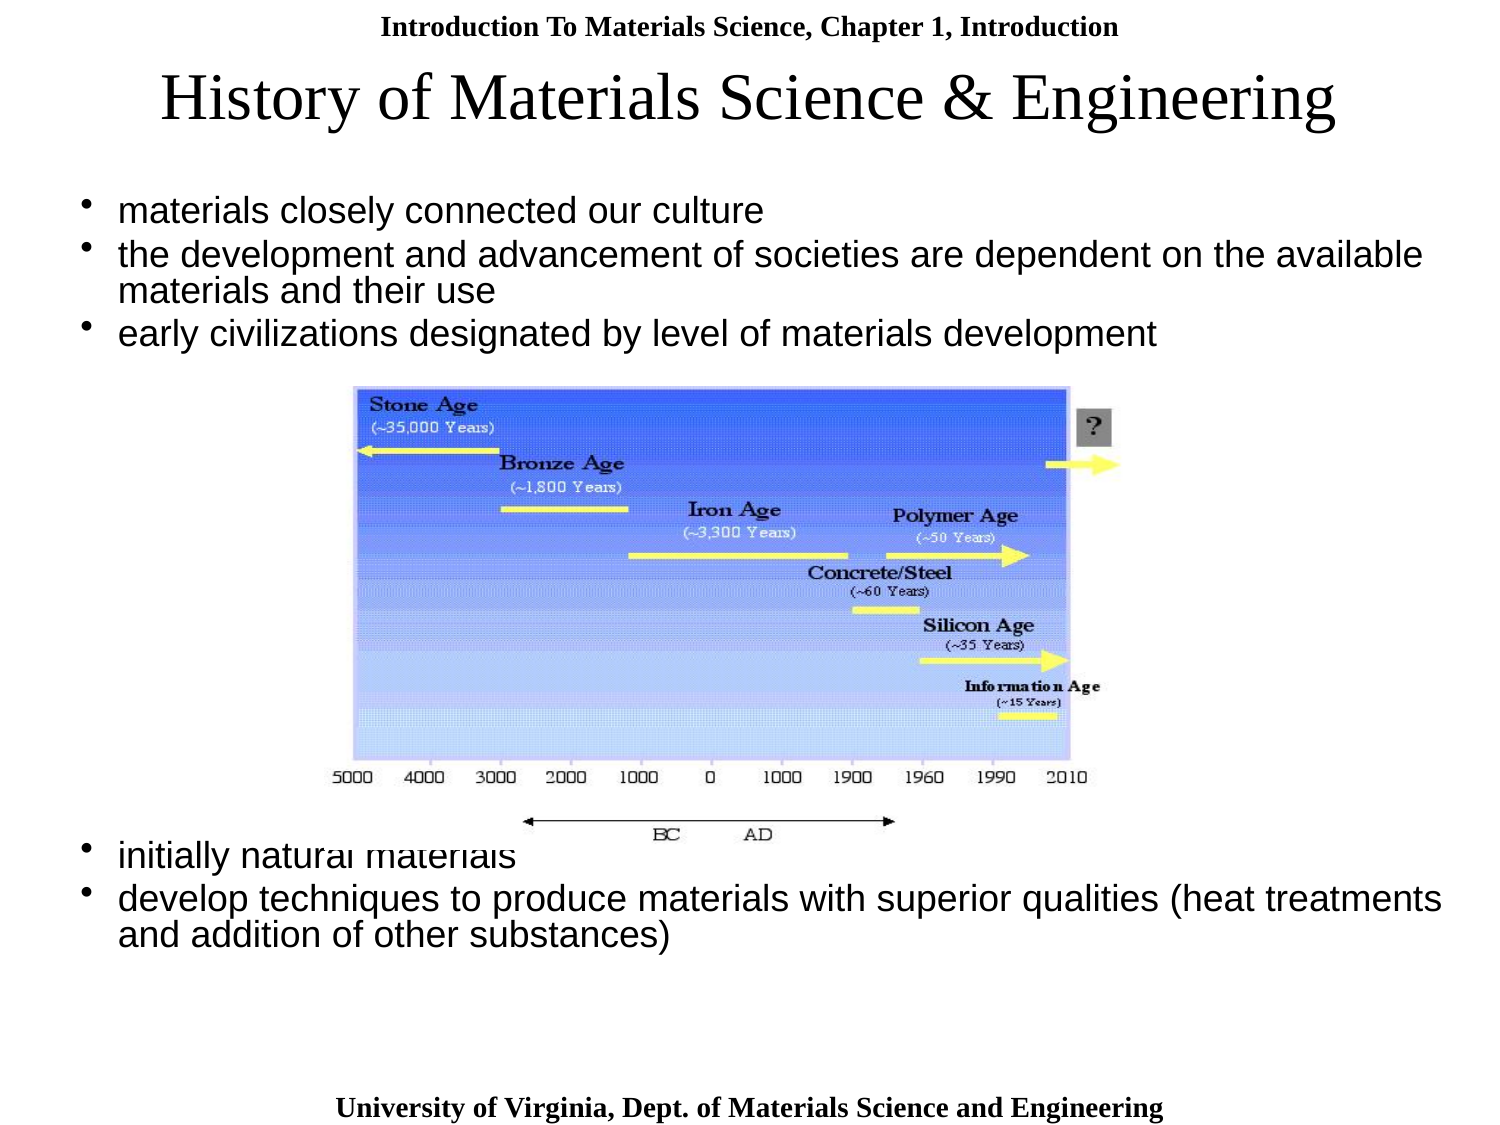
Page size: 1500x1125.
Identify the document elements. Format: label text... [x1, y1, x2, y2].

picture [324, 386, 1126, 851]
text_box materials closely connected our culture the development and advancement of societies are dependent on the available materials and their use early civilizations designated by level of materials development initially natural materials develop techniques to produce materials with superior qualities (heat treatments and addition of other substances) [65, 187, 1475, 1041]
title History of Materials Science & Engineering [75, 45, 1425, 188]
